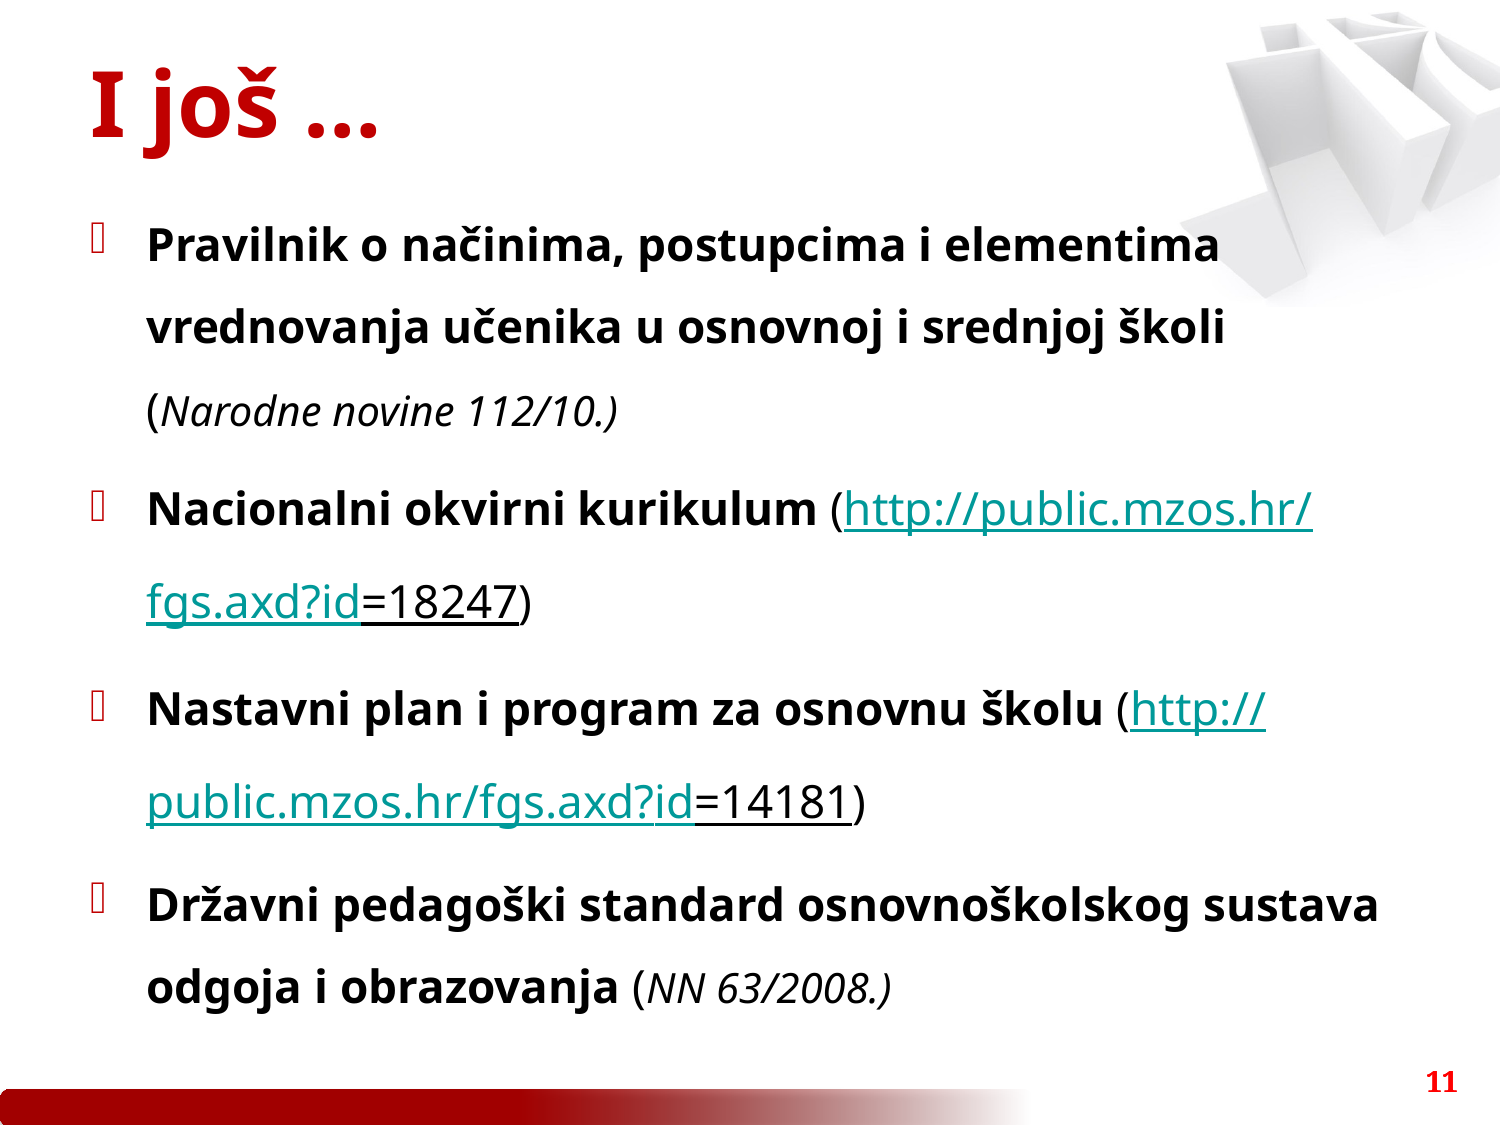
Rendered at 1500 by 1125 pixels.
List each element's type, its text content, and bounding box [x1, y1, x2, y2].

title I još … [75, 7, 1425, 195]
picture [1171, 0, 1500, 307]
list Pravilnik o načinima, postupcima i elementima vrednovanja učenika u osnovnoj i srednjoj školi (Narodne novine 112/10.) Nacionalni okvirni kurikulum (http://public.mzos.hr/fgs.axd?id=18247) Nastavni plan i program za osnovnu školu (http://public.mzos.hr/fgs.axd?id=14181) Državni pedagoški standard osnovnoškolskog sustava odgoja i obrazovanja (NN 63/2008.) [75, 196, 1425, 1005]
